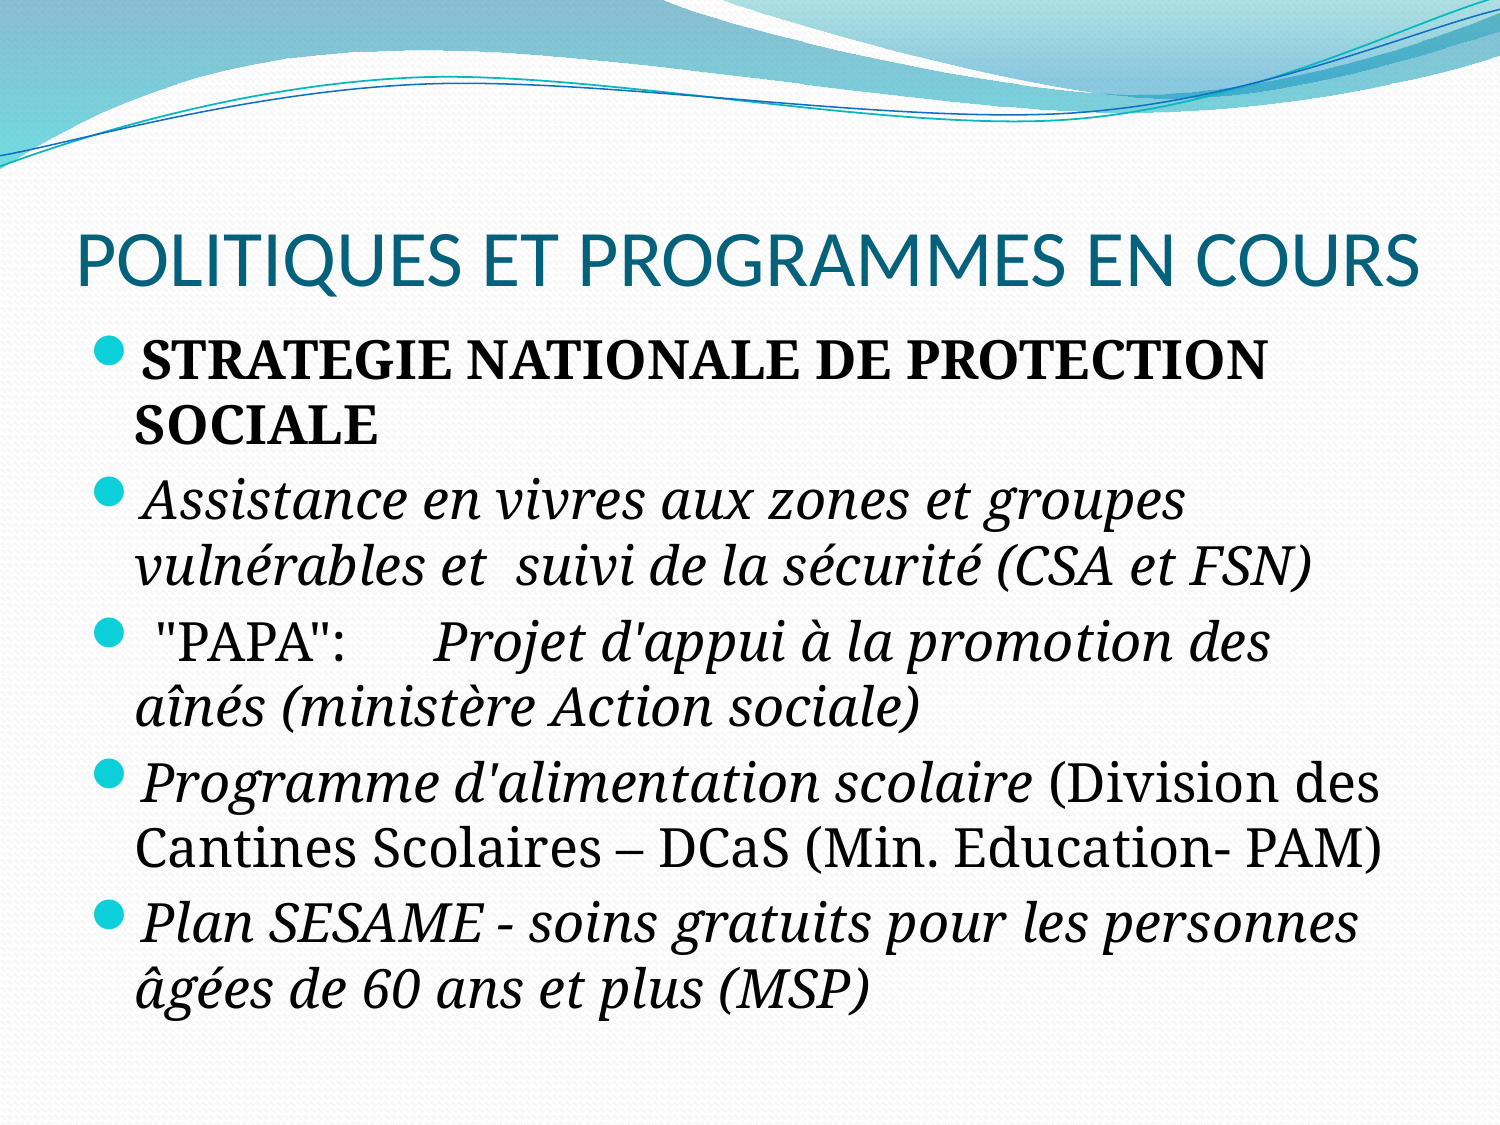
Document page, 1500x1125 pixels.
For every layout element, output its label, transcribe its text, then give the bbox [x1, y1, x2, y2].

title POLITIQUES ET PROGRAMMES EN COURS [75, 115, 1425, 303]
list STRATEGIE NATIONALE DE PROTECTION SOCIALE Assistance en vivres aux zones et groupes vulnérables et suivi de la sécurité (CSA et FSN) "PAPA": Projet d'appui à la promotion des aînés (ministère Action sociale) Programme d'alimentation scolaire (Division des Cantines Scolaires – DCaS (Min. Education- PAM) Plan SESAME - soins gratuits pour les personnes âgées de 60 ans et plus (MSP) [75, 317, 1425, 1038]
